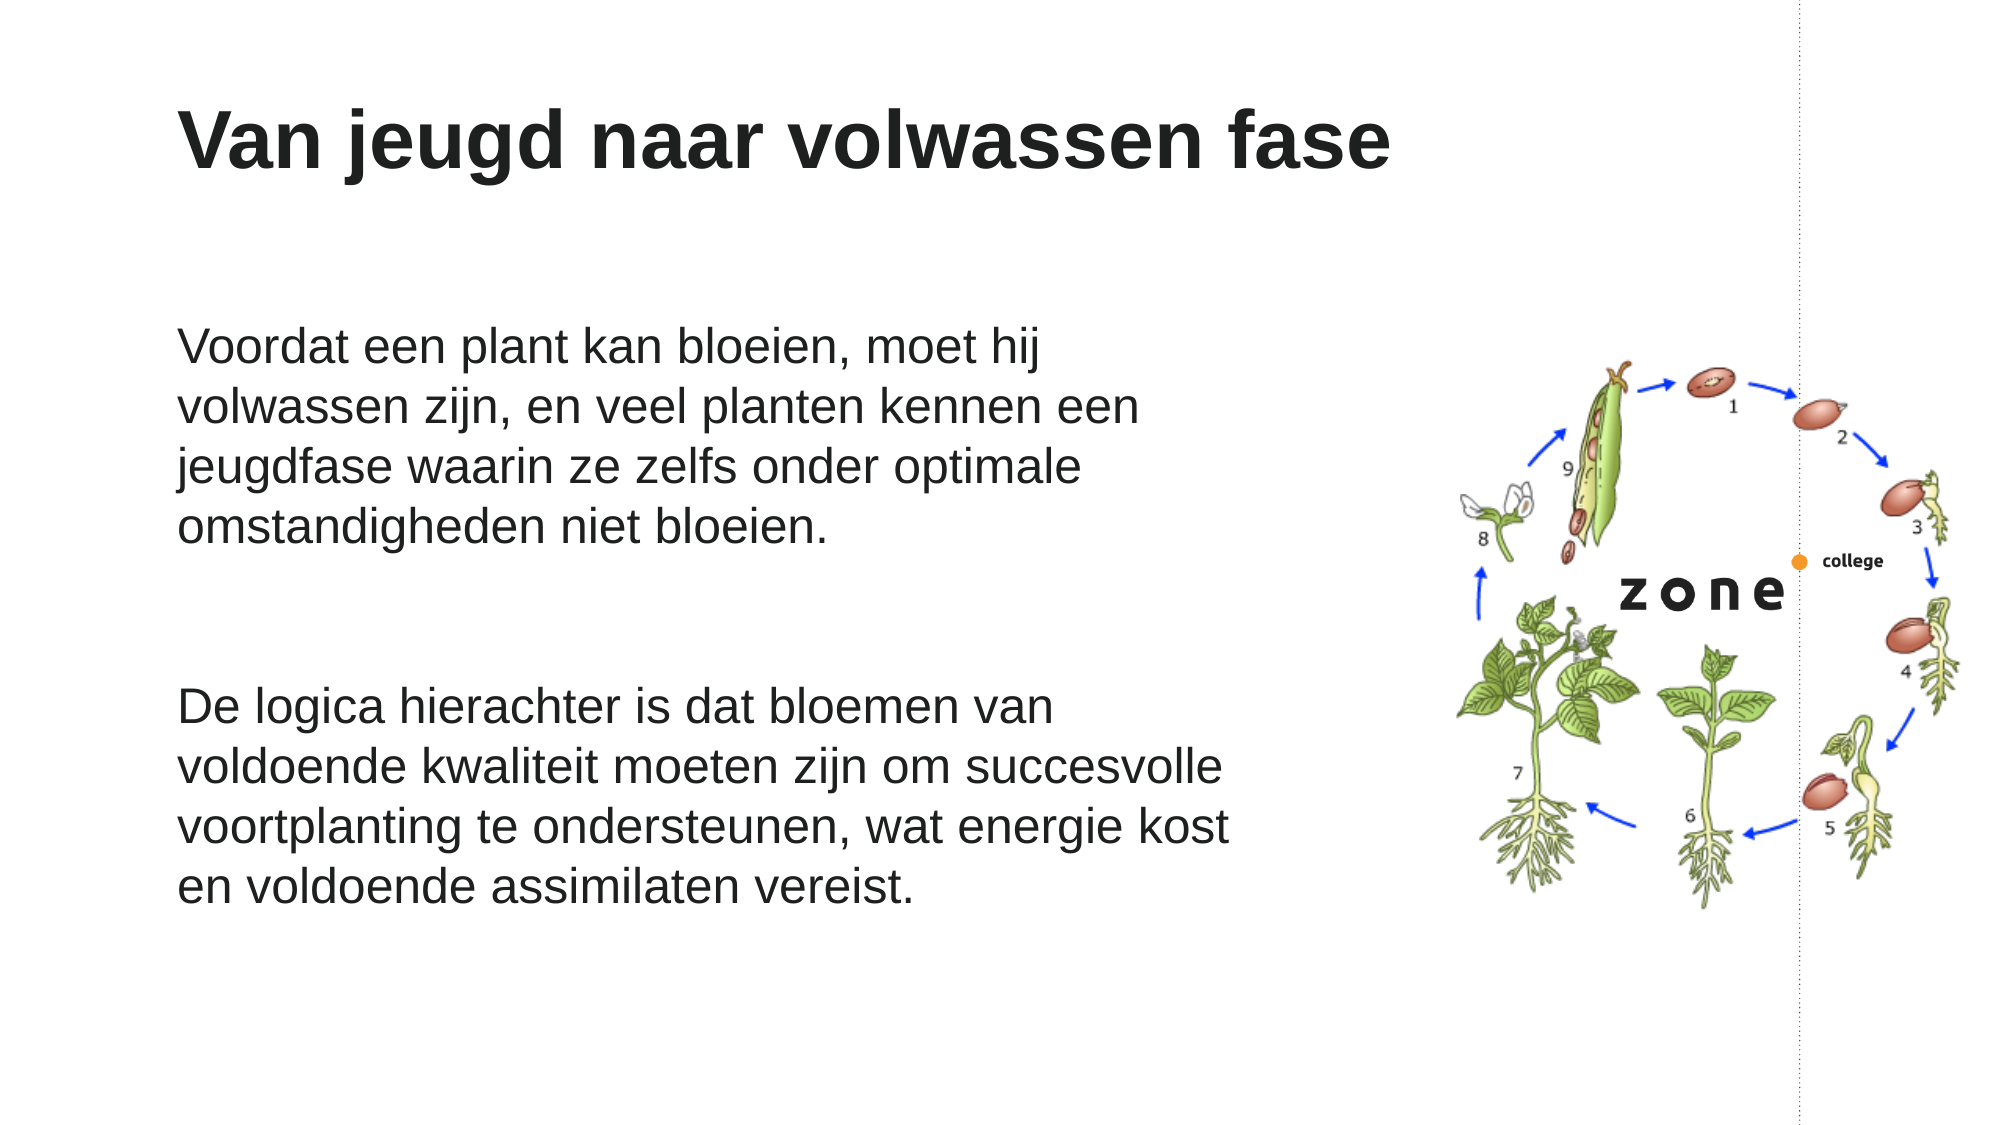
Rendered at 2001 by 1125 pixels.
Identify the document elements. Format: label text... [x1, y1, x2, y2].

title Van jeugd naar volwassen fase [177, 97, 1471, 261]
list Voordat een plant kan bloeien, moet hij volwassen zijn, en veel planten kennen een jeugdfase waarin ze zelfs onder optimale omstandigheden niet bloeien. De logica hierachter is dat bloemen van voldoende kwaliteit moeten zijn om succesvolle voortplanting te ondersteunen, wat energie kost en voldoende assimilaten vereist. [177, 313, 1269, 1091]
picture [1456, 0, 2001, 1125]
